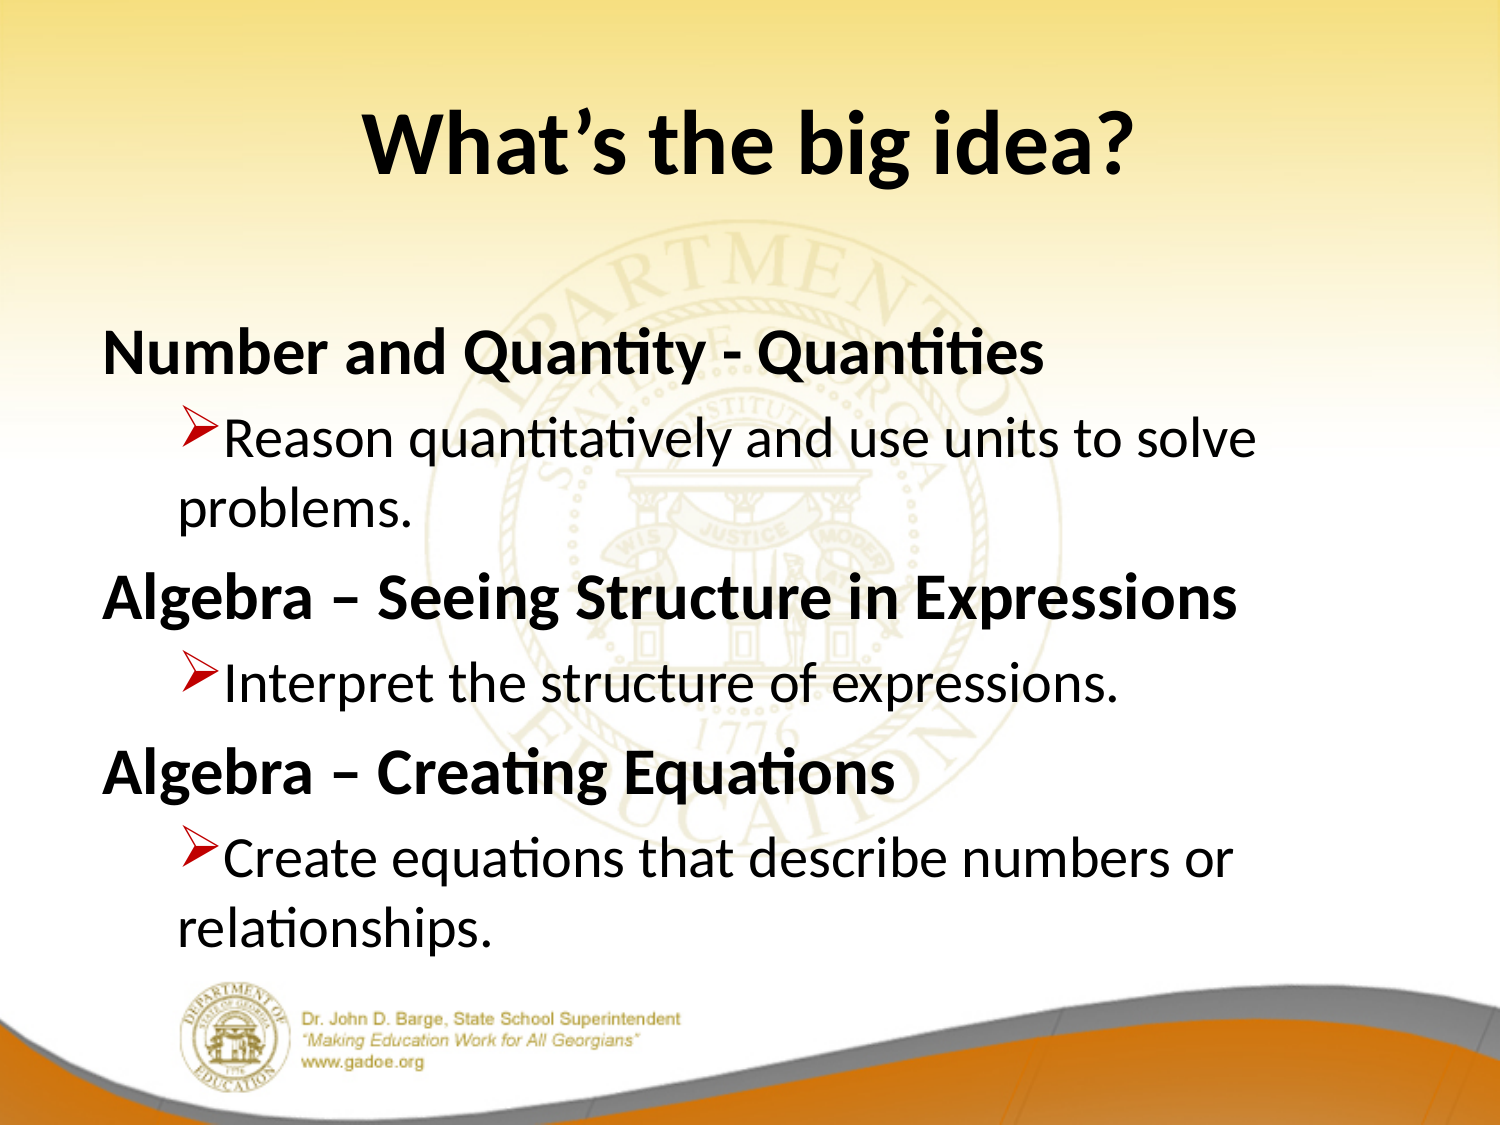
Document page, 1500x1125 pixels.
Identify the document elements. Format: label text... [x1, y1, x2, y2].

picture [0, 0, 1500, 1125]
title What’s the big idea? [112, 49, 1388, 226]
subtitle Number and Quantity - Quantities Reason quantitatively and use units to solve problems. Algebra – Seeing Structure in Expressions Interpret the structure of expressions. Algebra – Creating Equations Create equations that describe numbers or relationships. [87, 299, 1401, 1001]
